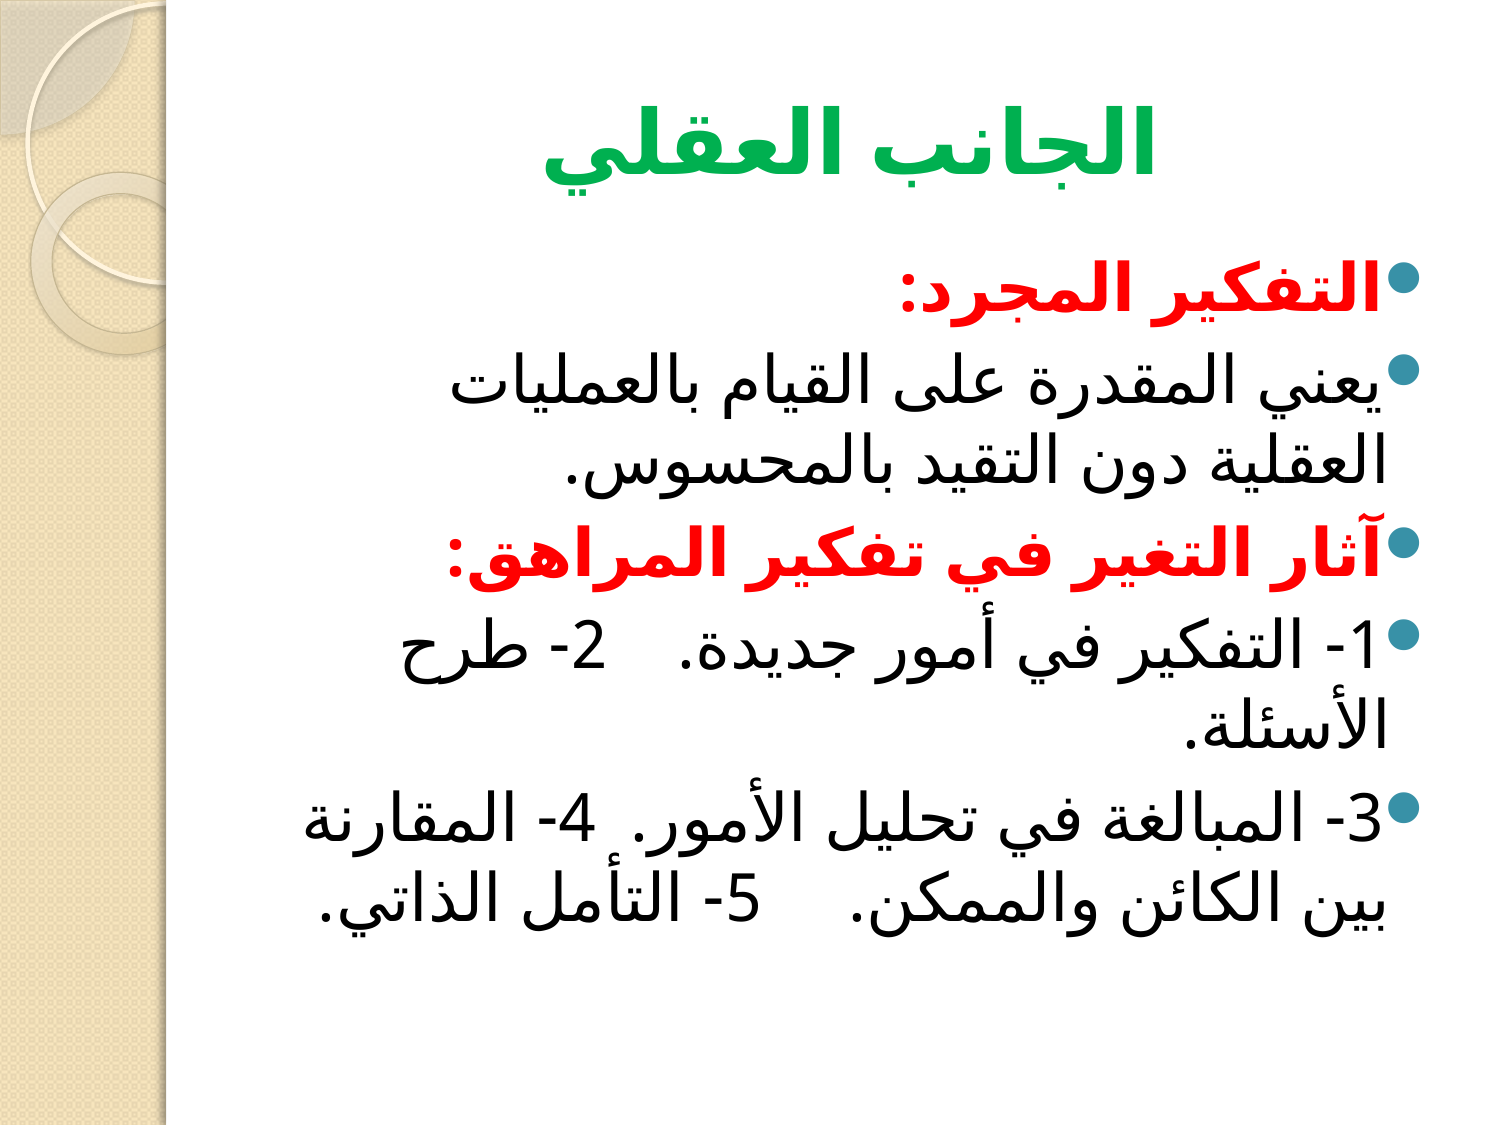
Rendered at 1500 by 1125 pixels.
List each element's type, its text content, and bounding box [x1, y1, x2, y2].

list التفكير المجرد: يعني المقدرة على القيام بالعمليات العقلية دون التقيد بالمحسوس. آثار التغير في تفكير المراهق: 1- التفكير في أمور جديدة. 2- طرح الأسئلة. 3- المبالغة في تحليل الأمور. 4- المقارنة بين الكائن والممكن. 5- التأمل الذاتي. [235, 237, 1466, 1025]
title الجانب العقلي [235, 45, 1466, 233]
